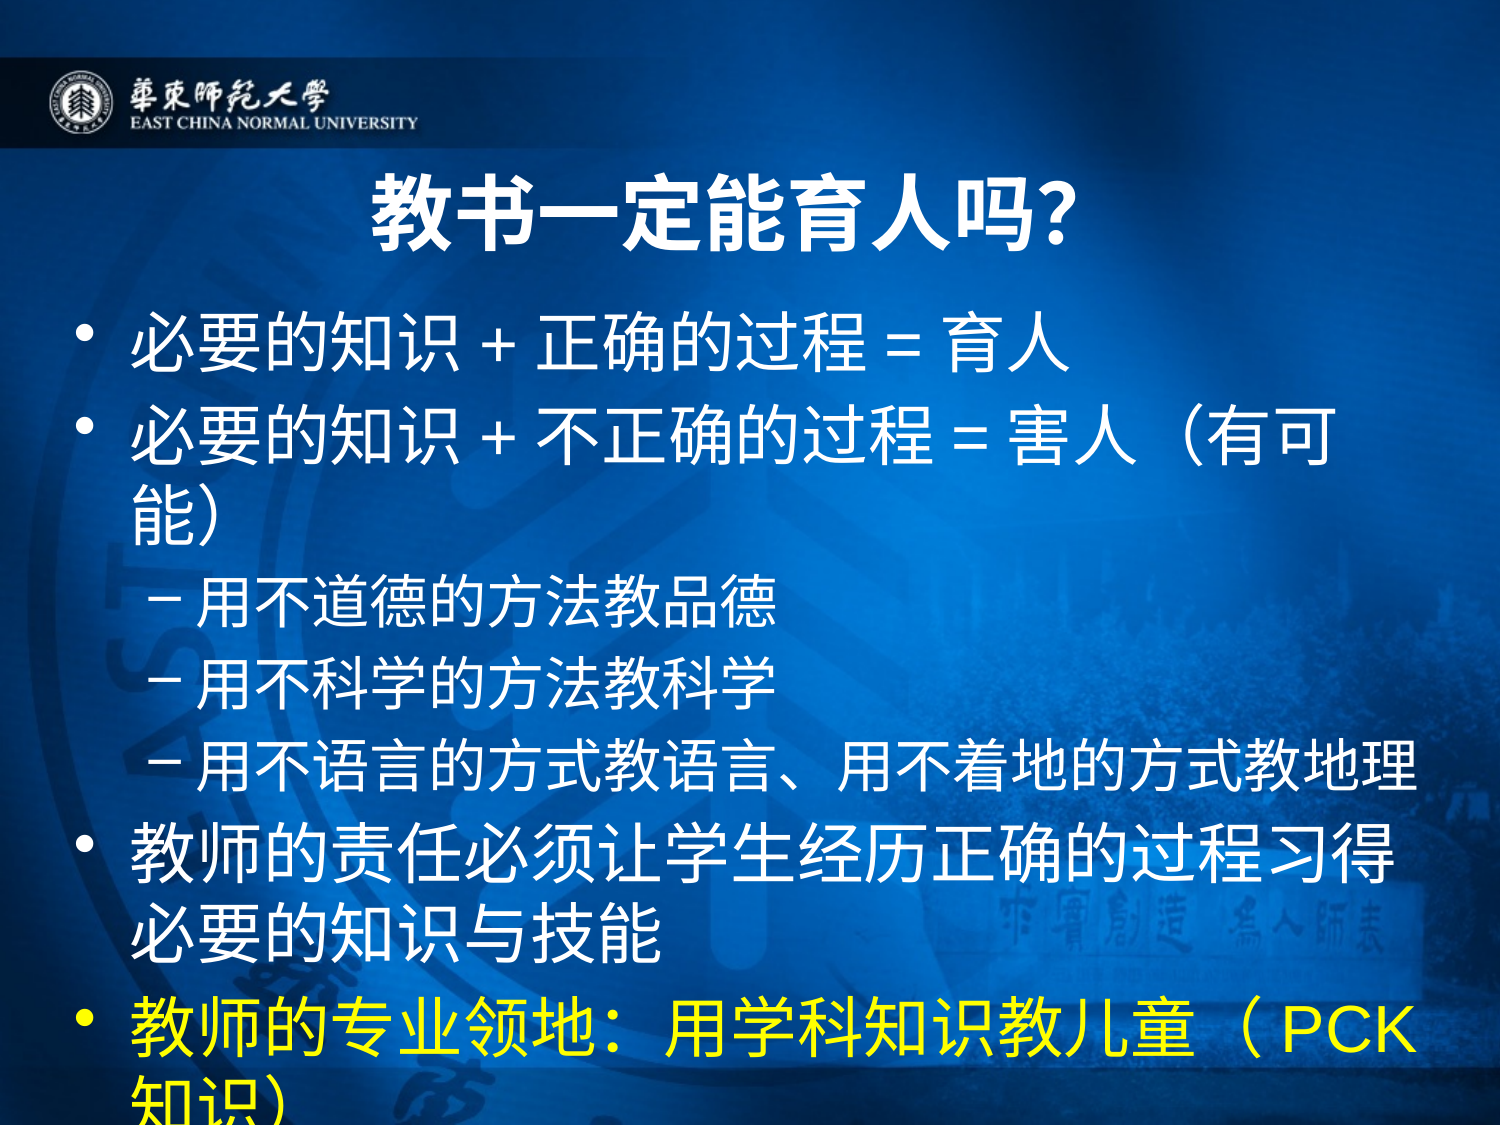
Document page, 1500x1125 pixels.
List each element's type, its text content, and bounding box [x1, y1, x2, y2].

list 必要的知识+正确的过程=育人 必要的知识+不正确的过程=害人（有可能） 用不道德的方法教品德 用不科学的方法教科学 用不语言的方式教语言、用不着地的方式教地理 教师的责任必须让学生经历正确的过程习得必要的知识与技能 教师的专业领地：用学科知识教儿童（PCK知识） [58, 292, 1466, 925]
picture [0, 0, 1500, 1125]
title 教书一定能育人吗？ [70, 116, 1421, 292]
